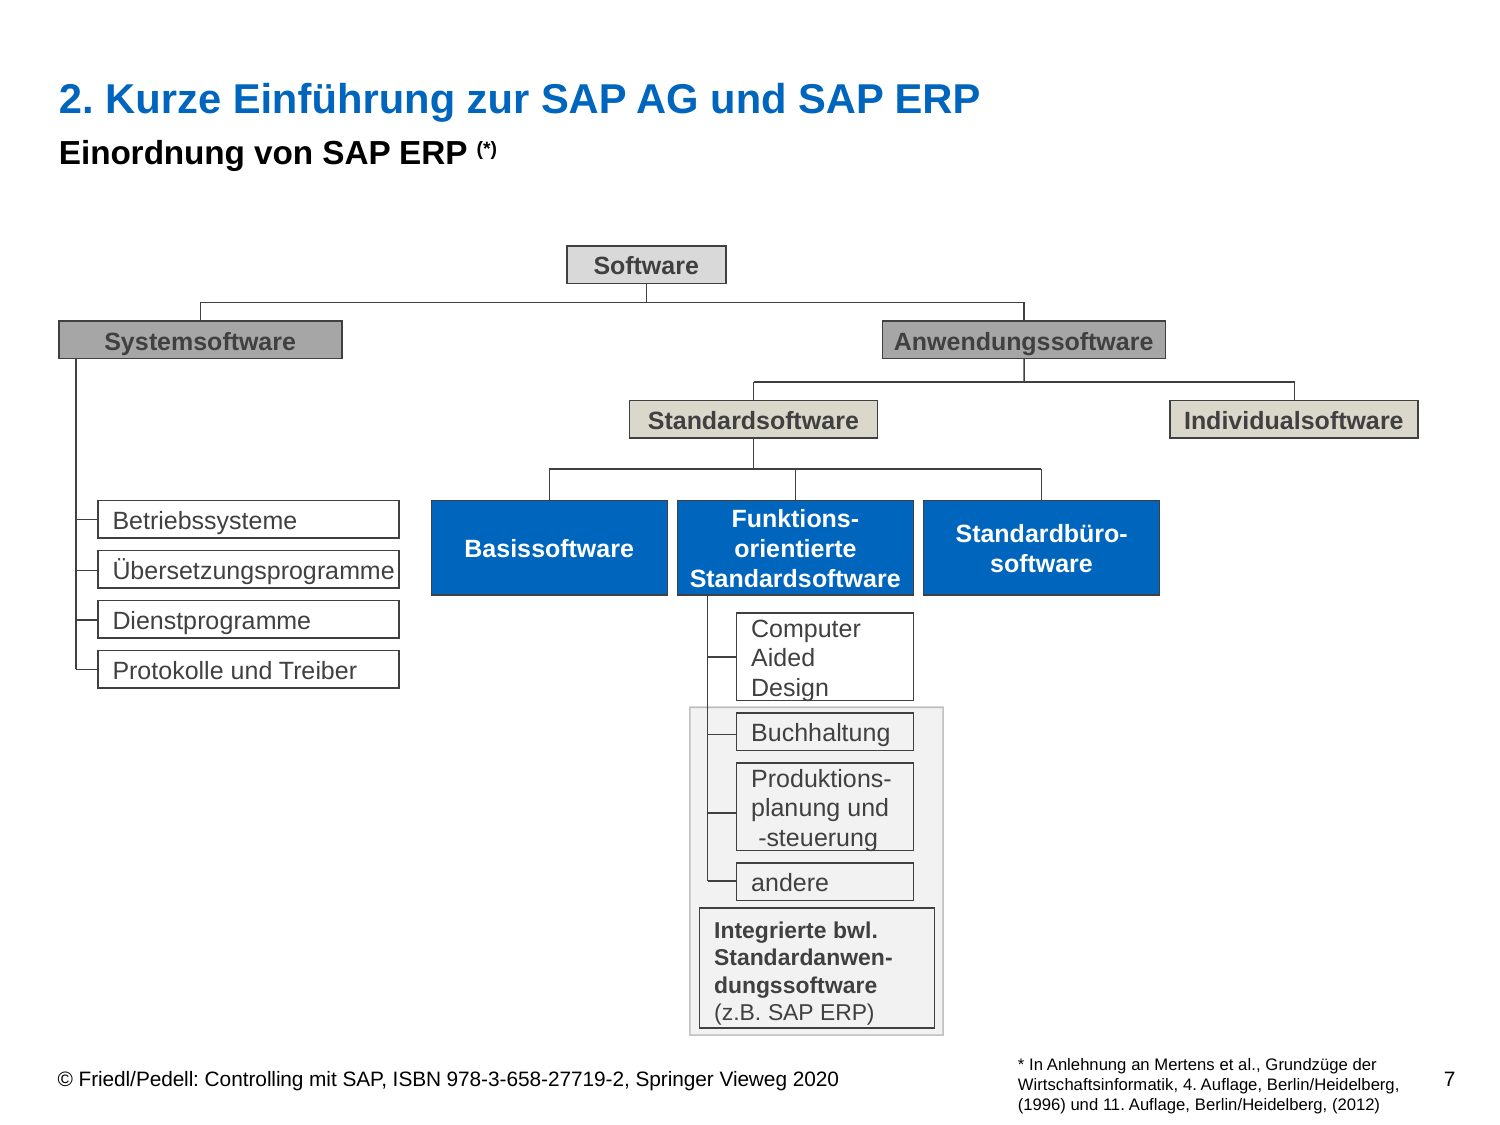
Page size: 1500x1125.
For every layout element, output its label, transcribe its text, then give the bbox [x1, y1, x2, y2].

text_box Funktions- orientierte Standardsoftware [677, 500, 914, 596]
slide_number 7 [1262, 1058, 1470, 1119]
text_box * In Anlehnung an Mertens et al., Grundzüge der Wirtschaftsinformatik, 4. Auflage, Berlin/Heidelberg, (1996) und 11. Auflage, Berlin/Heidelberg, (2012) [1003, 1046, 1421, 1122]
text_box Computer Aided Design [736, 613, 914, 701]
text_box Basissoftware [431, 500, 668, 596]
text_box Standardsoftware [629, 400, 878, 439]
list Einordnung von SAP ERP (*) [58, 121, 1278, 171]
text_box Individualsoftware [1170, 400, 1419, 439]
text_box [689, 707, 944, 1036]
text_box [708, 814, 732, 823]
text_box Anwendungssoftware [882, 321, 1166, 359]
footer © Friedl/Pedell: Controlling mit SAP, ISBN 978-3-658-27719-2, Springer Vieweg 2020 [42, 1058, 1235, 1113]
text_box Systemsoftware [58, 321, 343, 359]
title 2. Kurze Einführung zur SAP AG und SAP ERP [58, 58, 1278, 119]
text_box Buchhaltung [736, 713, 914, 751]
text_box Betriebssysteme [97, 500, 399, 539]
text_box Produktions- planung und -steuerung [736, 763, 914, 851]
text_box andere [736, 863, 914, 901]
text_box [708, 735, 732, 746]
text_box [706, 879, 733, 887]
text_box Standardbüro- software [923, 500, 1160, 596]
text_box Dienstprogramme [97, 600, 399, 639]
text_box Integrierte bwl. Standardanwen-dungssoftware (z.B. SAP ERP) [699, 908, 935, 1028]
text_box Übersetzungsprogramme [97, 550, 399, 589]
text_box Protokolle und Treiber [97, 650, 399, 689]
text_box Software [566, 246, 727, 284]
